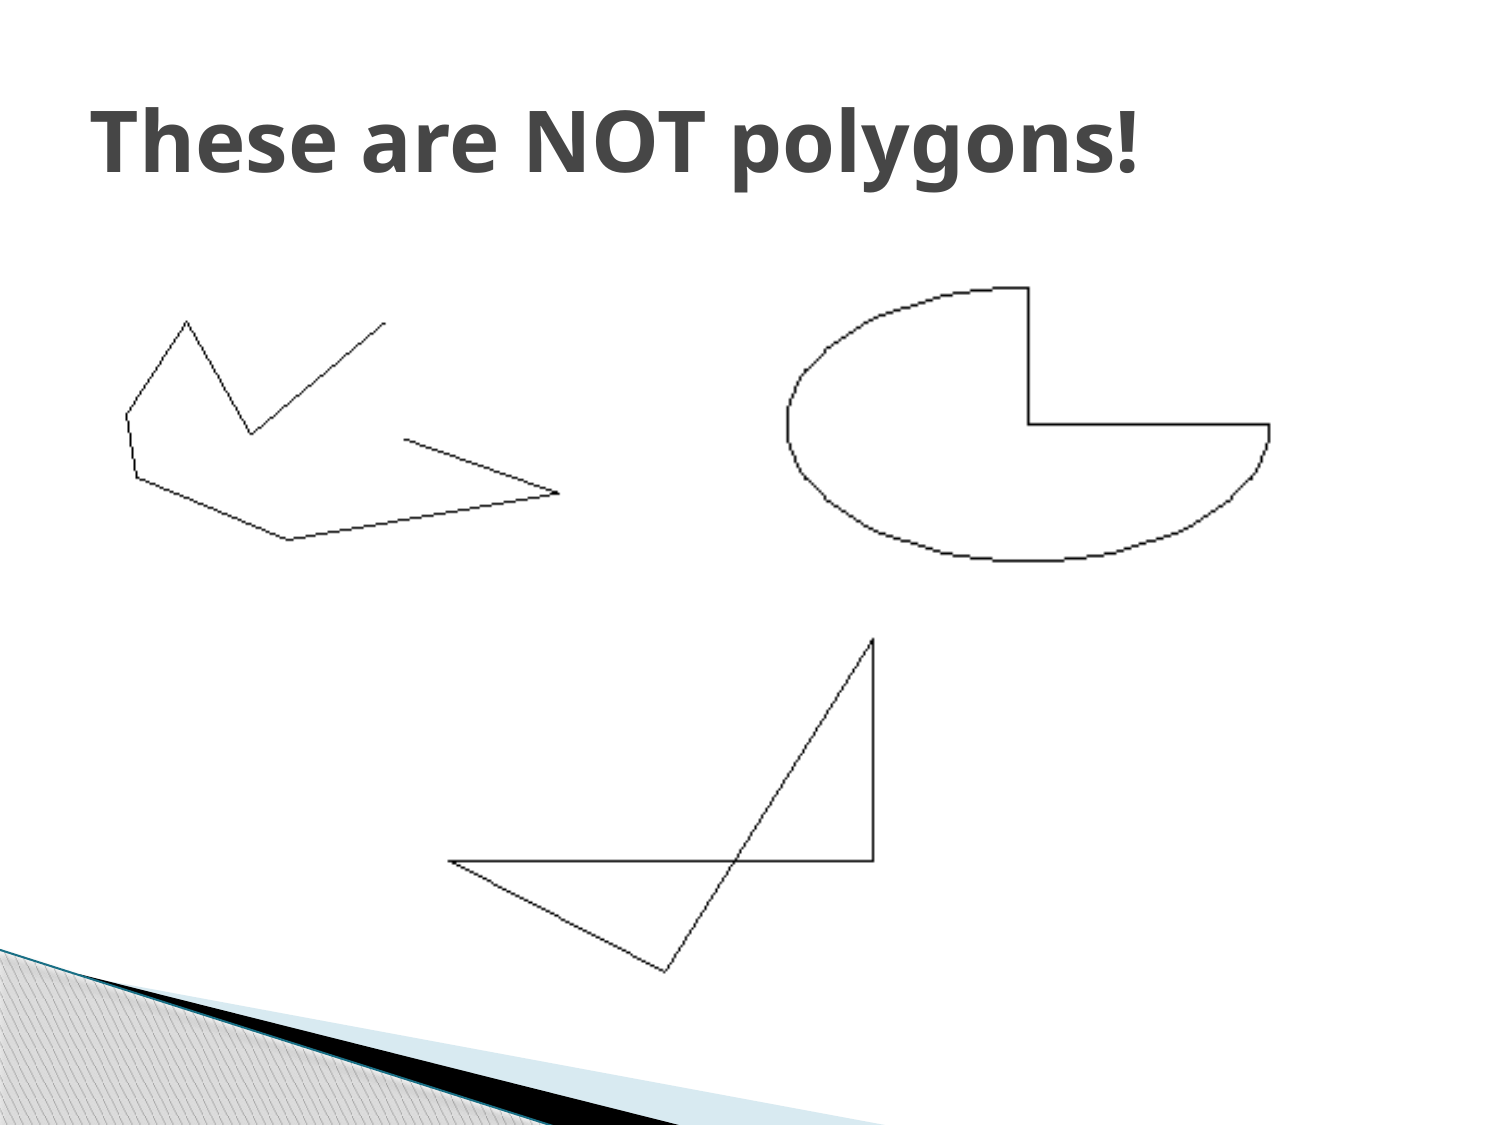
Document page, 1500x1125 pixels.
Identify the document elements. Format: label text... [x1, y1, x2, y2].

picture [774, 249, 1332, 588]
picture [437, 612, 926, 979]
title These are NOT polygons! [75, 45, 1425, 233]
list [124, 287, 626, 563]
